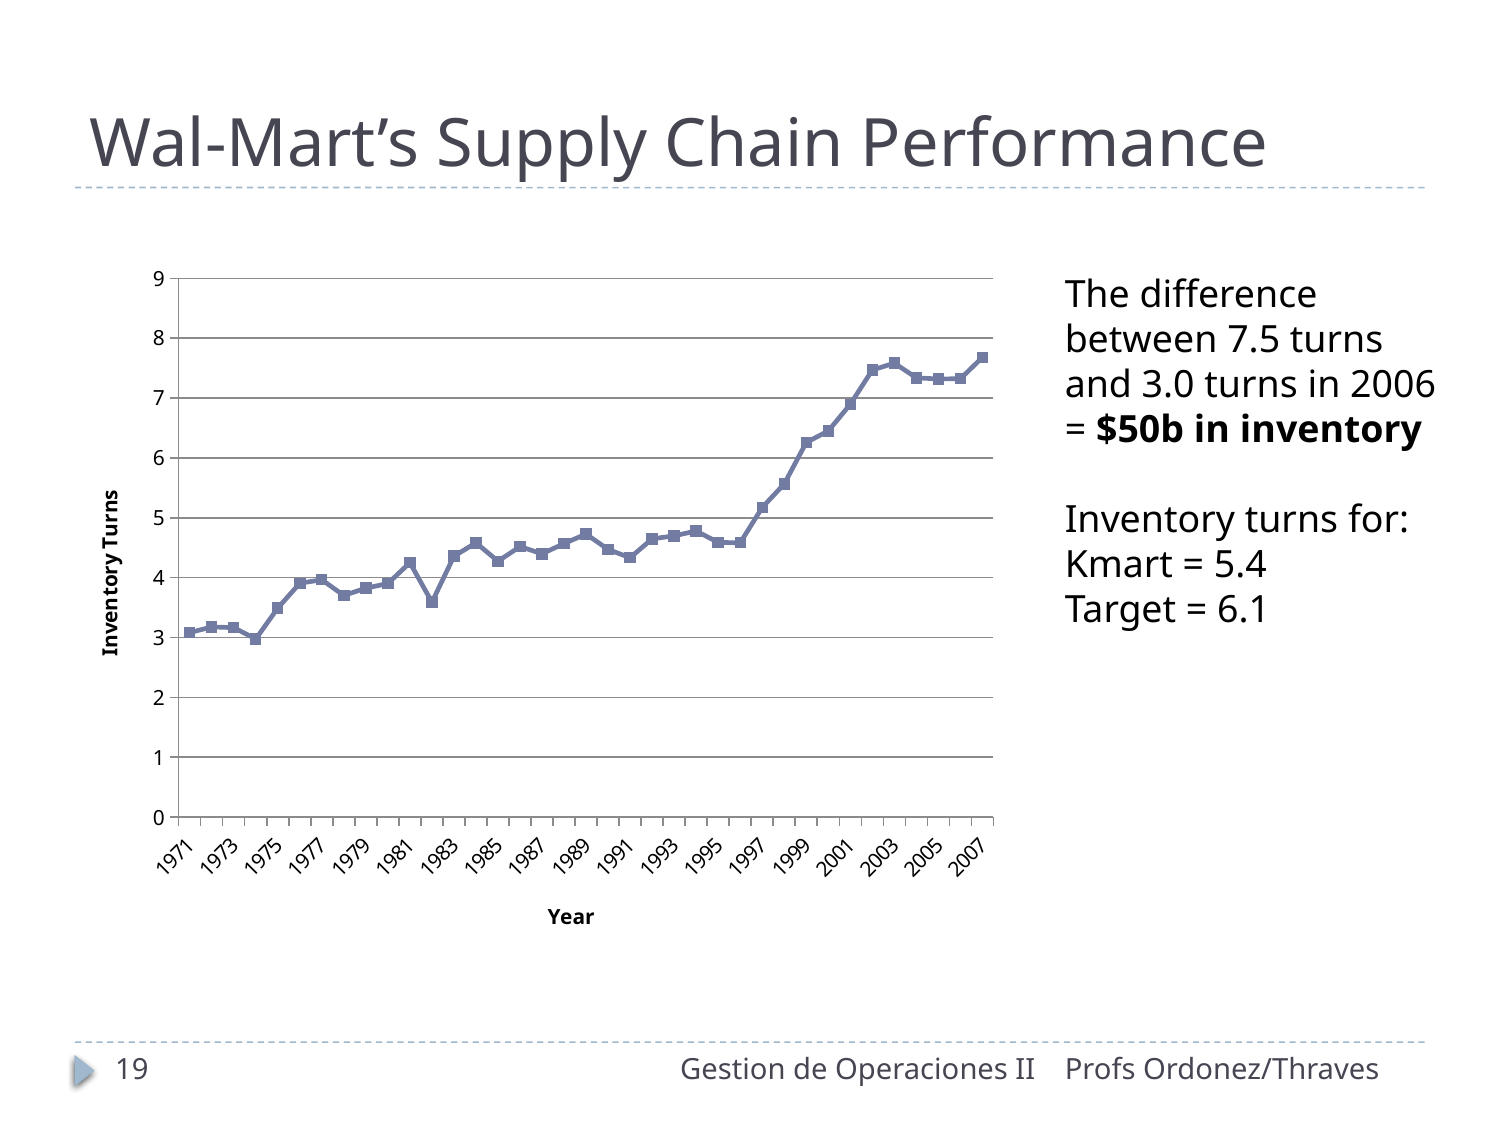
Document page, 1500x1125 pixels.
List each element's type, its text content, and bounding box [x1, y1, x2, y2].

slide_number Profs Ordonez/Thraves [1051, 1042, 1426, 1103]
text_box The difference between 7.5 turns and 3.0 turns in 2006 = $50b in inventory Inventory turns for: Kmart = 5.4 Target = 6.1 [1050, 262, 1475, 683]
footer Gestion de Operaciones II [475, 1042, 1051, 1103]
title Wal-Mart’s Supply Chain Performance [75, 37, 1425, 188]
slide_number 19 [100, 1042, 426, 1103]
chart [62, 249, 1013, 963]
